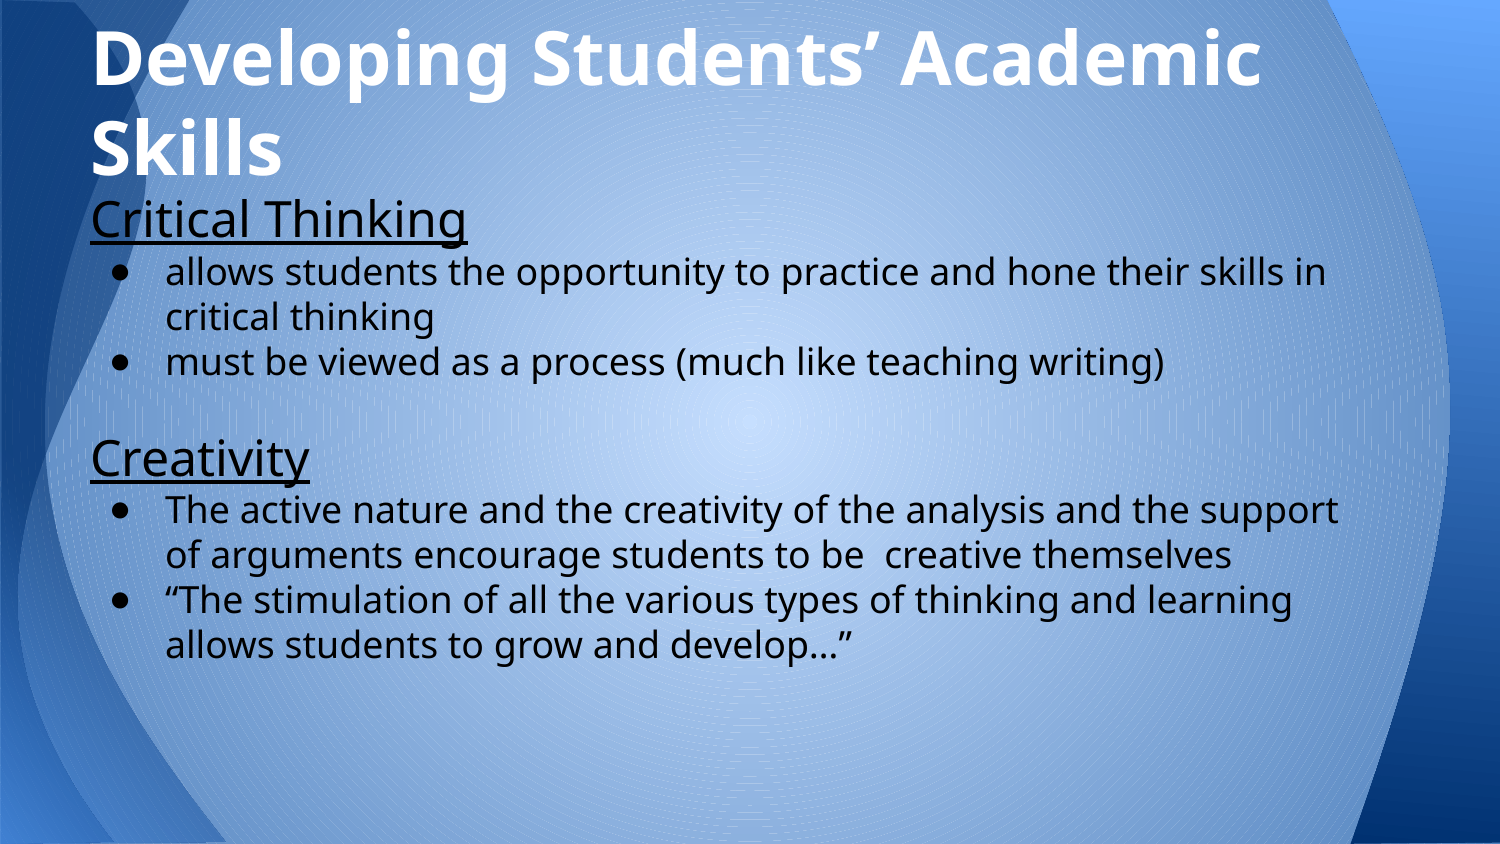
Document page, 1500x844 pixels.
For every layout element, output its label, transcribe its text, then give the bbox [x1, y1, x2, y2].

title Developing Students’ Academic Skills [75, 82, 1425, 206]
list Critical Thinking allows students the opportunity to practice and hone their skills in critical thinking must be viewed as a process (much like teaching writing) [75, 172, 1401, 396]
list Creativity The active nature and the creativity of the analysis and the support of arguments encourage students to be creative themselves “The stimulation of all the various types of thinking and learning allows students to grow and develop…” [75, 411, 1401, 683]
